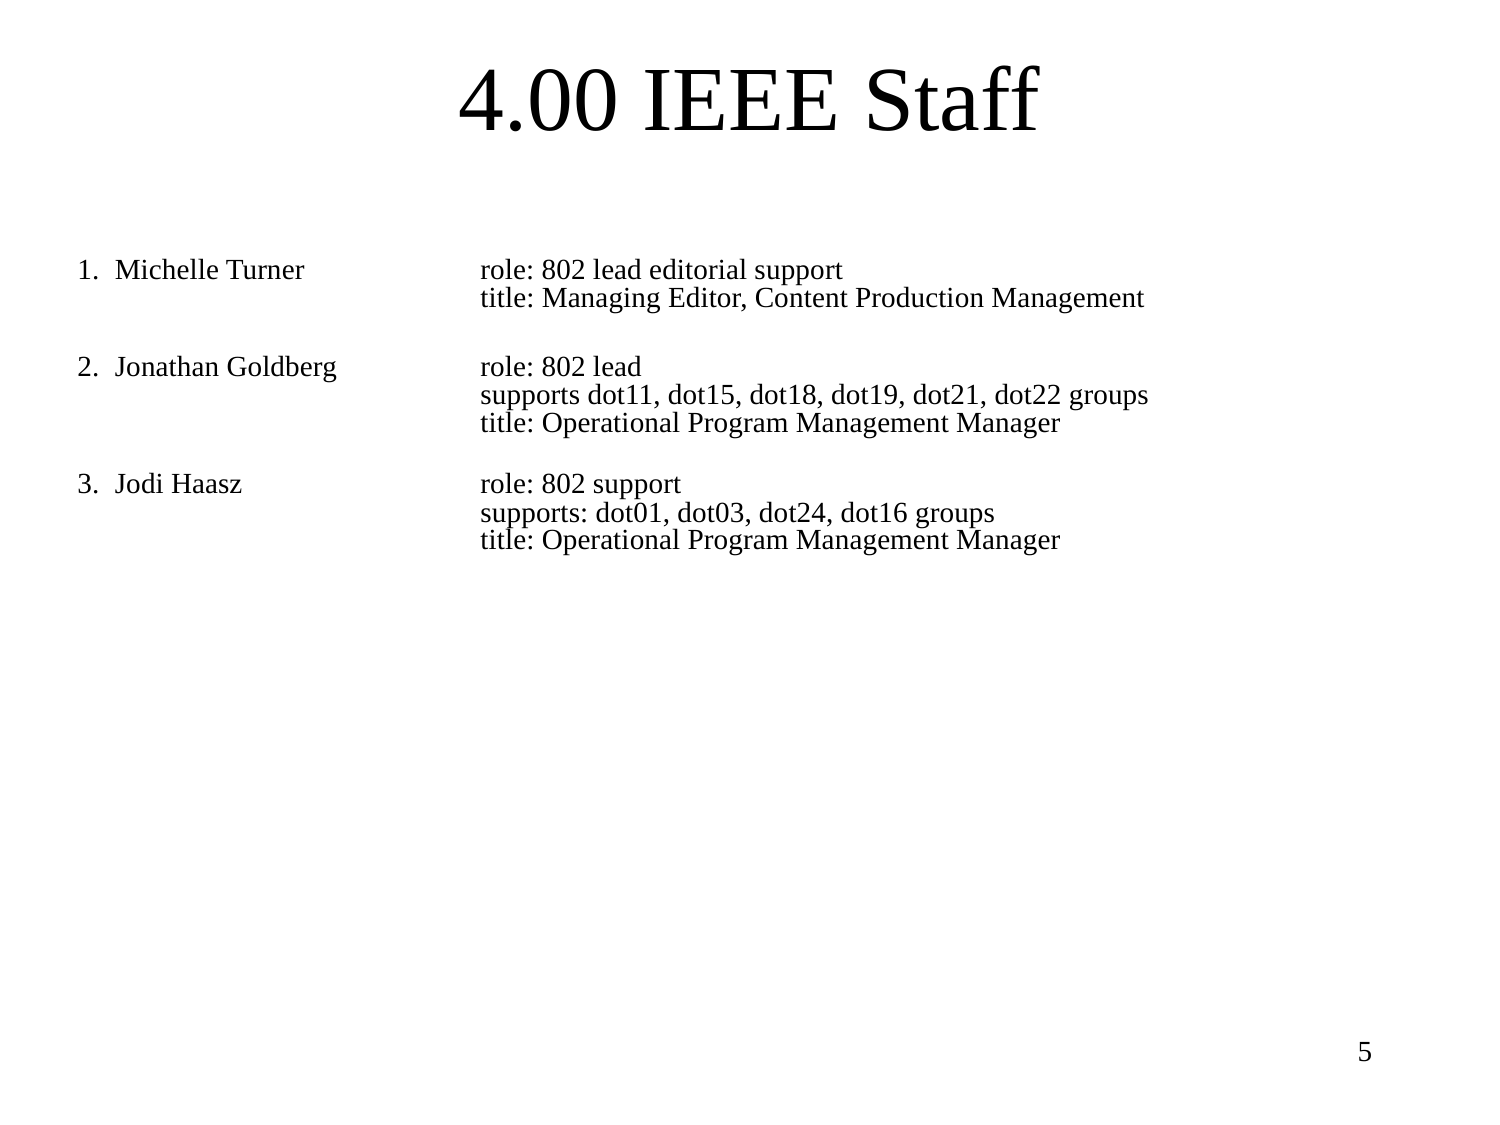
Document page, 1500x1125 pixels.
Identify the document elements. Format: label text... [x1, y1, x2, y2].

slide_number 5 [1074, 1024, 1388, 1101]
title 4.00 IEEE Staff [112, 0, 1388, 188]
list Michelle Turner role: 802 lead editorial support title: Managing Editor, Content Production Management Jonathan Goldberg role: 802 lead supports dot11, dot15, dot18, dot19, dot21, dot22 groups title: Operational Program Management Manager Jodi Haasz role: 802 support supports: dot01, dot03, dot24, dot16 groups title: Operational Program Management Manager [62, 249, 1463, 563]
